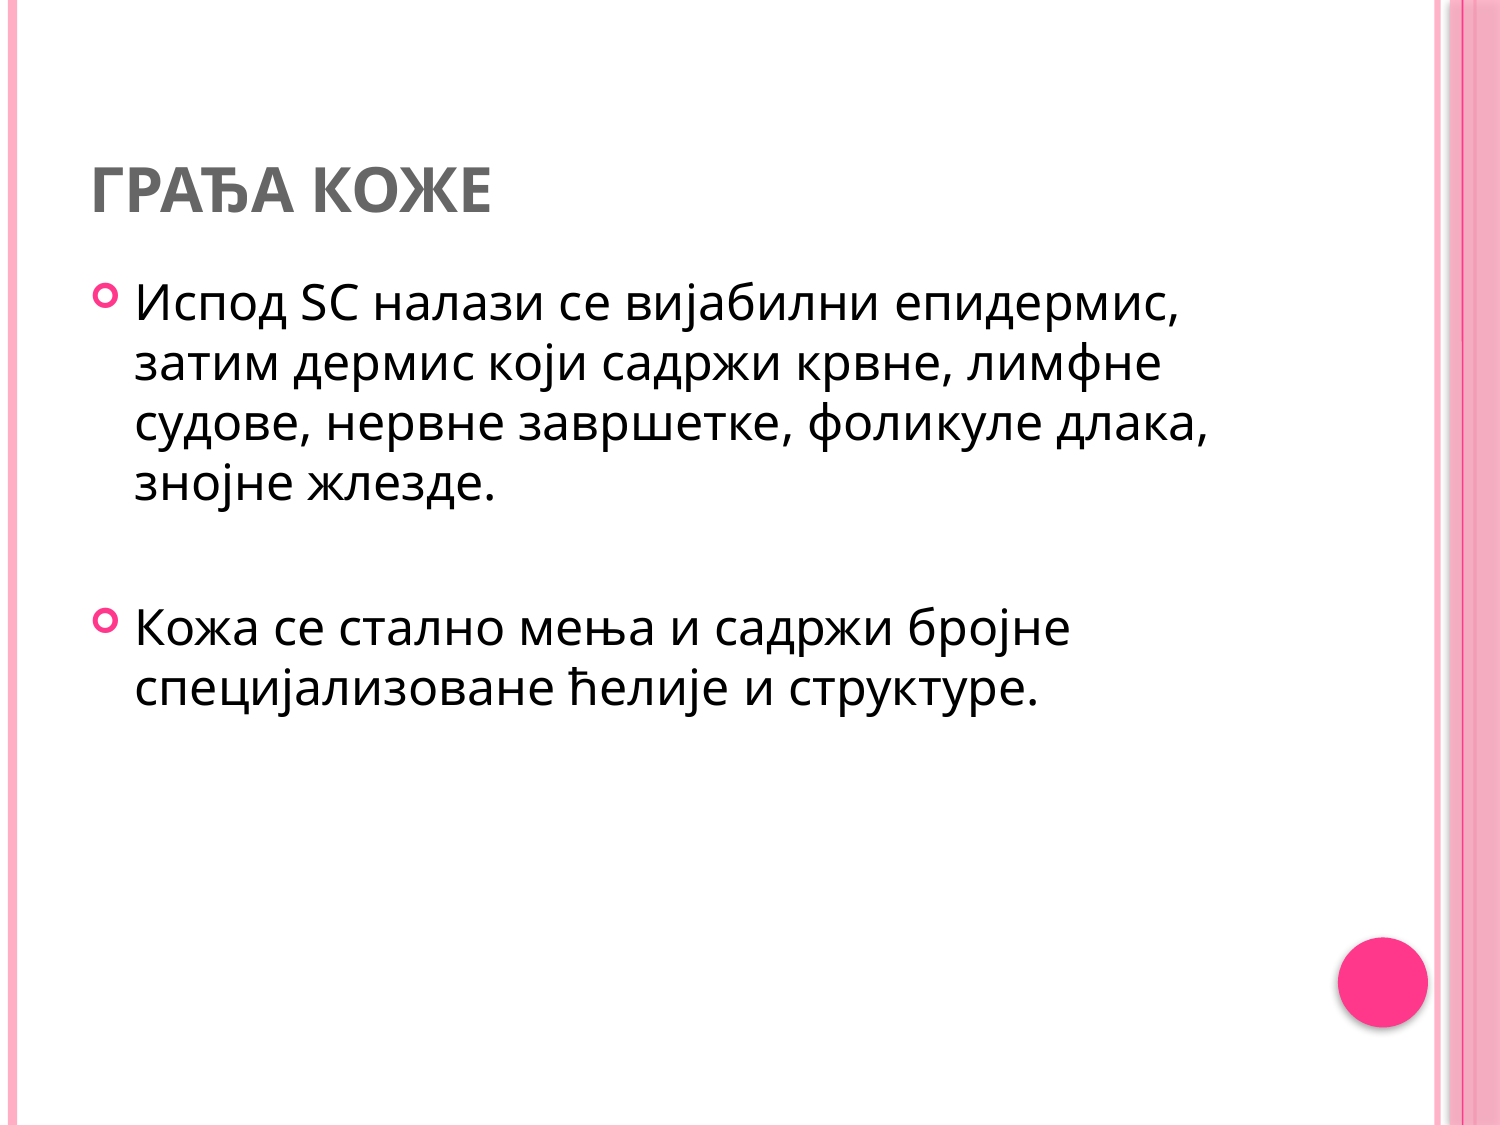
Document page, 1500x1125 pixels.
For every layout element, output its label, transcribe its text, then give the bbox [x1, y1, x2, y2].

list Испод SC налази се вијабилни епидермис, затим дермис који садржи крвне, лимфне судове, нервне завршетке, фоликуле длака, знојне жлезде. Кожа се стално мења и садржи бројне специјализоване ћелије и структуре. [75, 262, 1300, 1062]
title Грађа коже [75, 45, 1300, 233]
